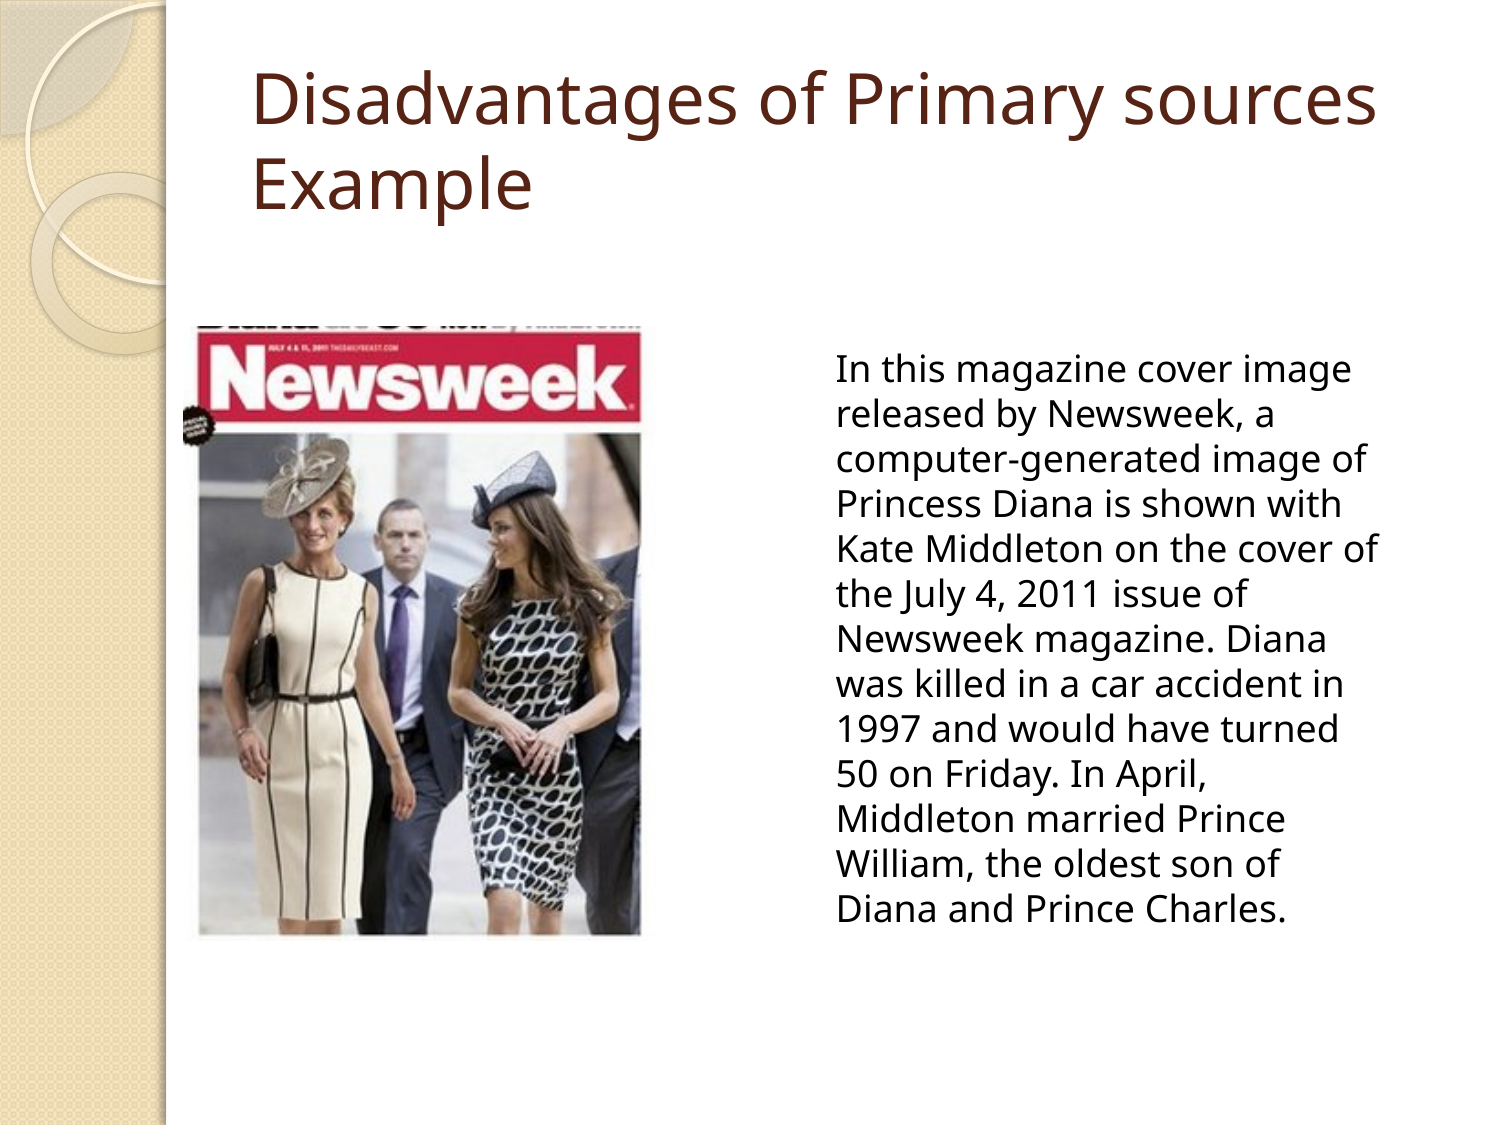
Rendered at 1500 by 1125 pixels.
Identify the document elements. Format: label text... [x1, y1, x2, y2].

text_box In this magazine cover image released by Newsweek, a computer-generated image of Princess Diana is shown with Kate Middleton on the cover of the July 4, 2011 issue of Newsweek magazine. Diana was killed in a car accident in 1997 and would have turned 50 on Friday. In April, Middleton married Prince William, the oldest son of Diana and Prince Charles. [820, 337, 1400, 983]
title Disadvantages of Primary sources Example [235, 45, 1466, 233]
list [182, 325, 656, 941]
